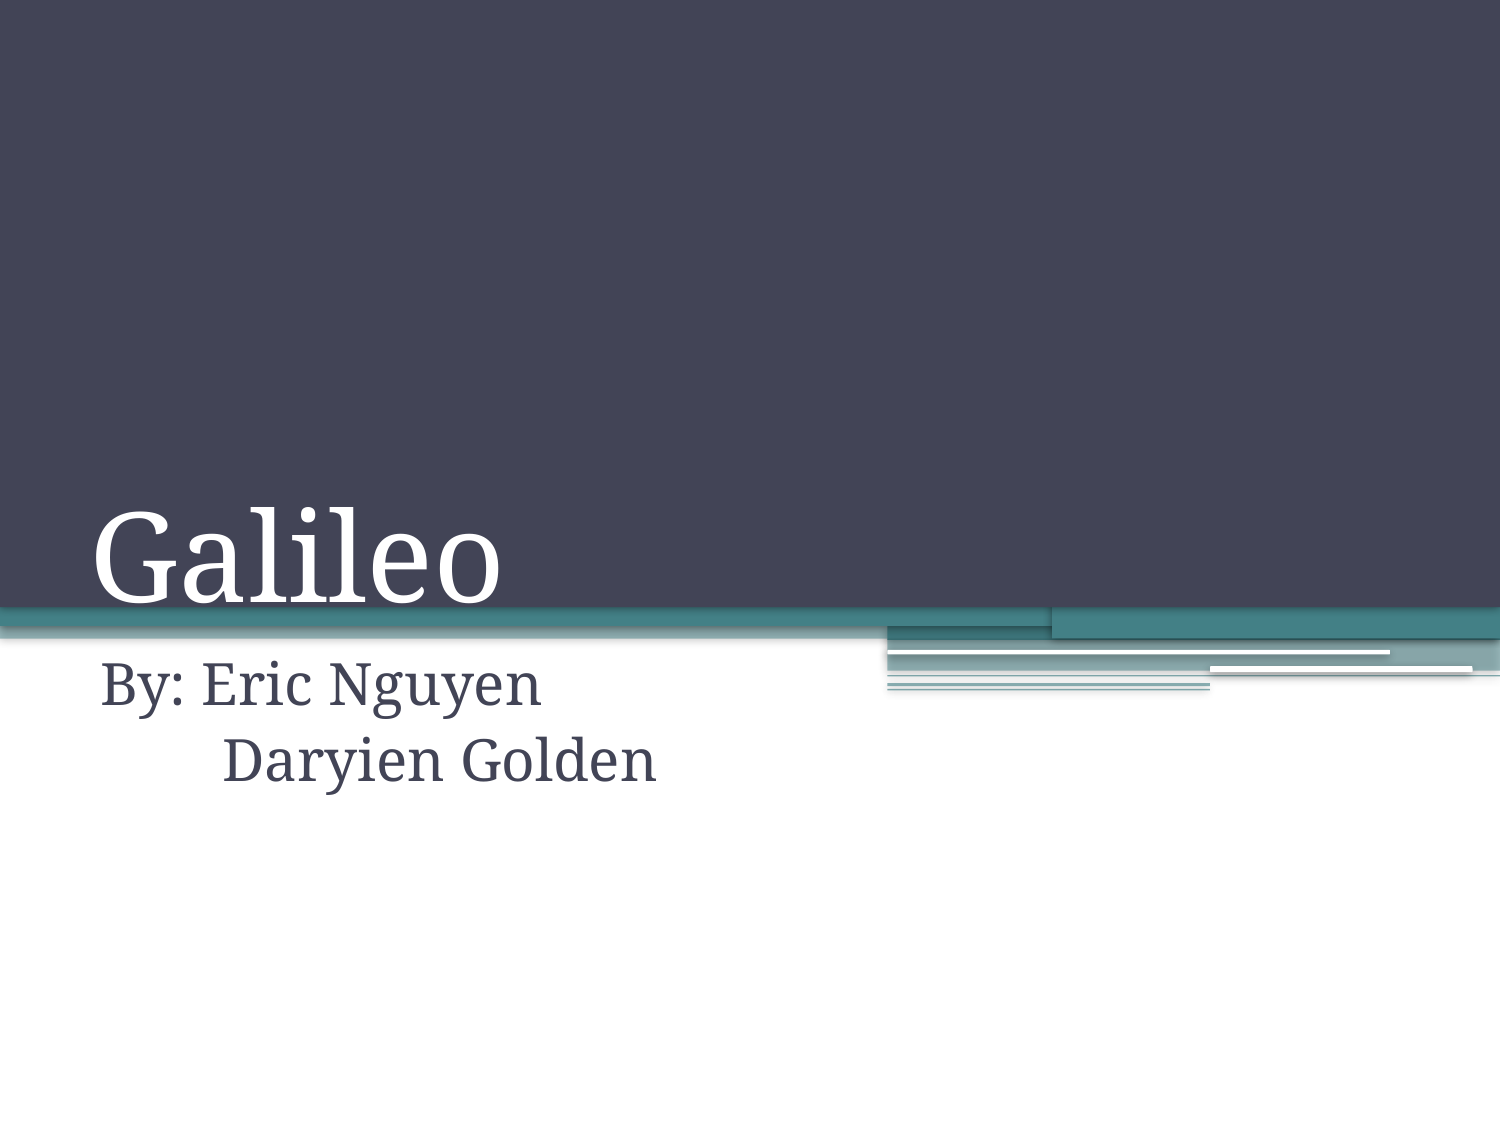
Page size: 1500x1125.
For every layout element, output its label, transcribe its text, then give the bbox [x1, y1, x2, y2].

title Galileo [75, 394, 1463, 636]
subtitle By: Eric Nguyen Daryien Golden [75, 639, 888, 928]
